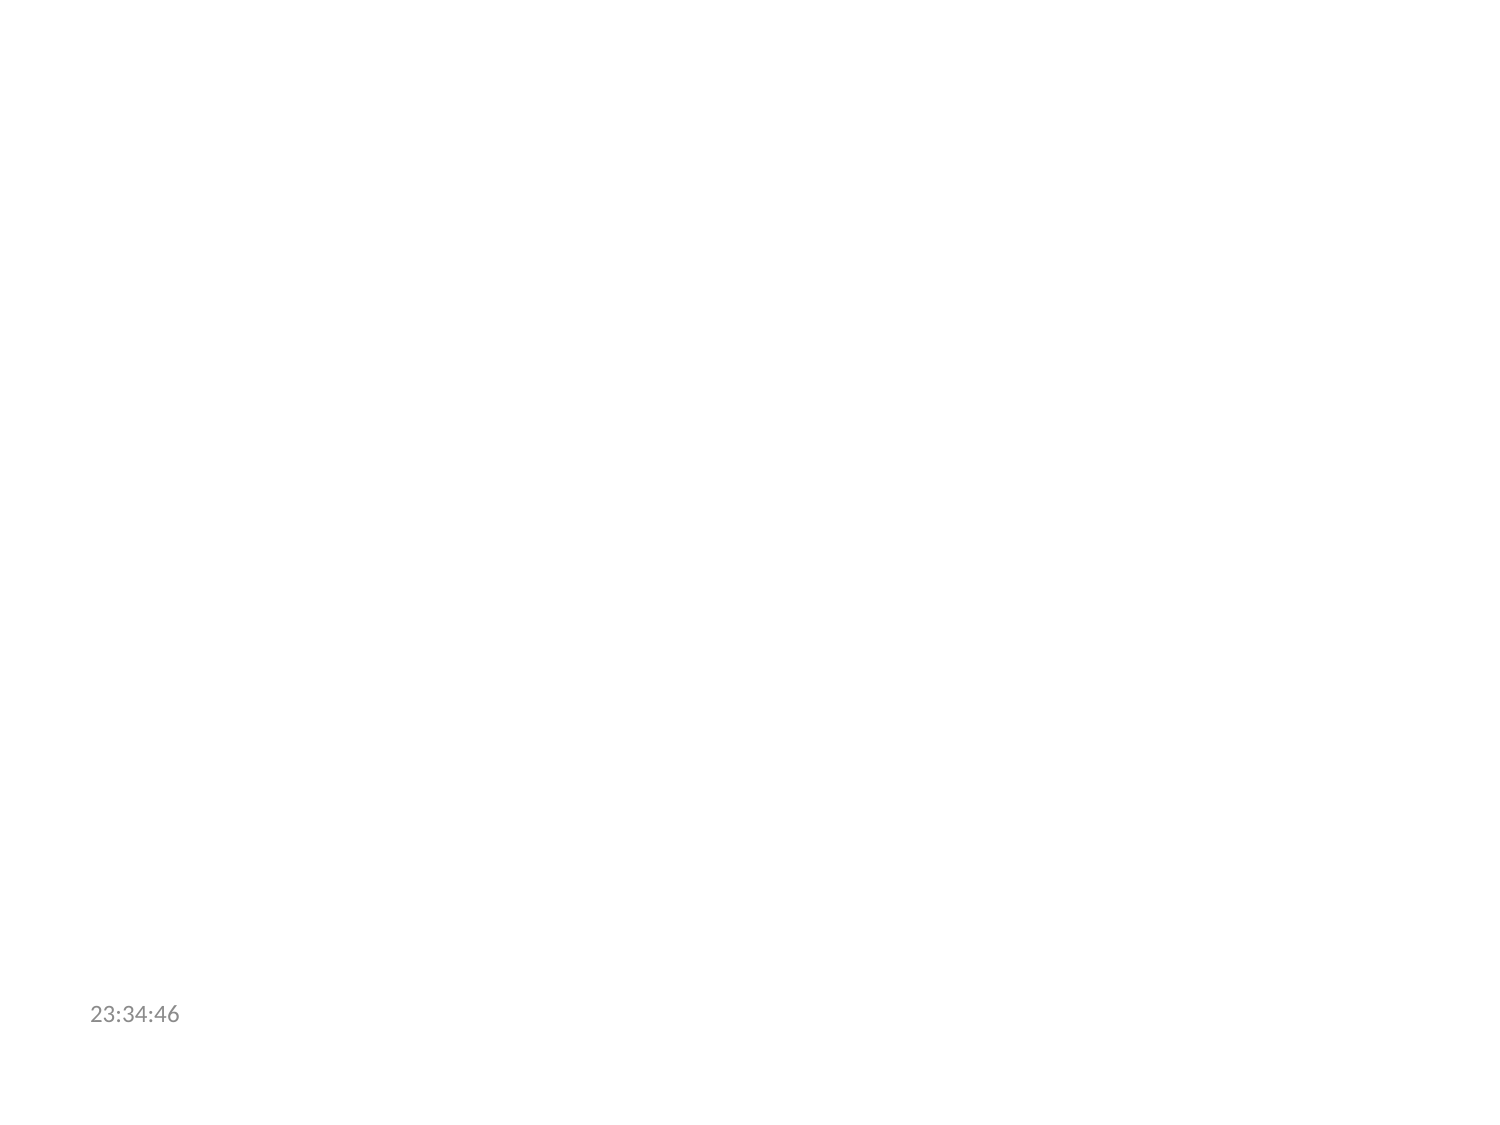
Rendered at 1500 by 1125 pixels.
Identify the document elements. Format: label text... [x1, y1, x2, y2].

text_box 15:35:09 [75, 982, 425, 1043]
